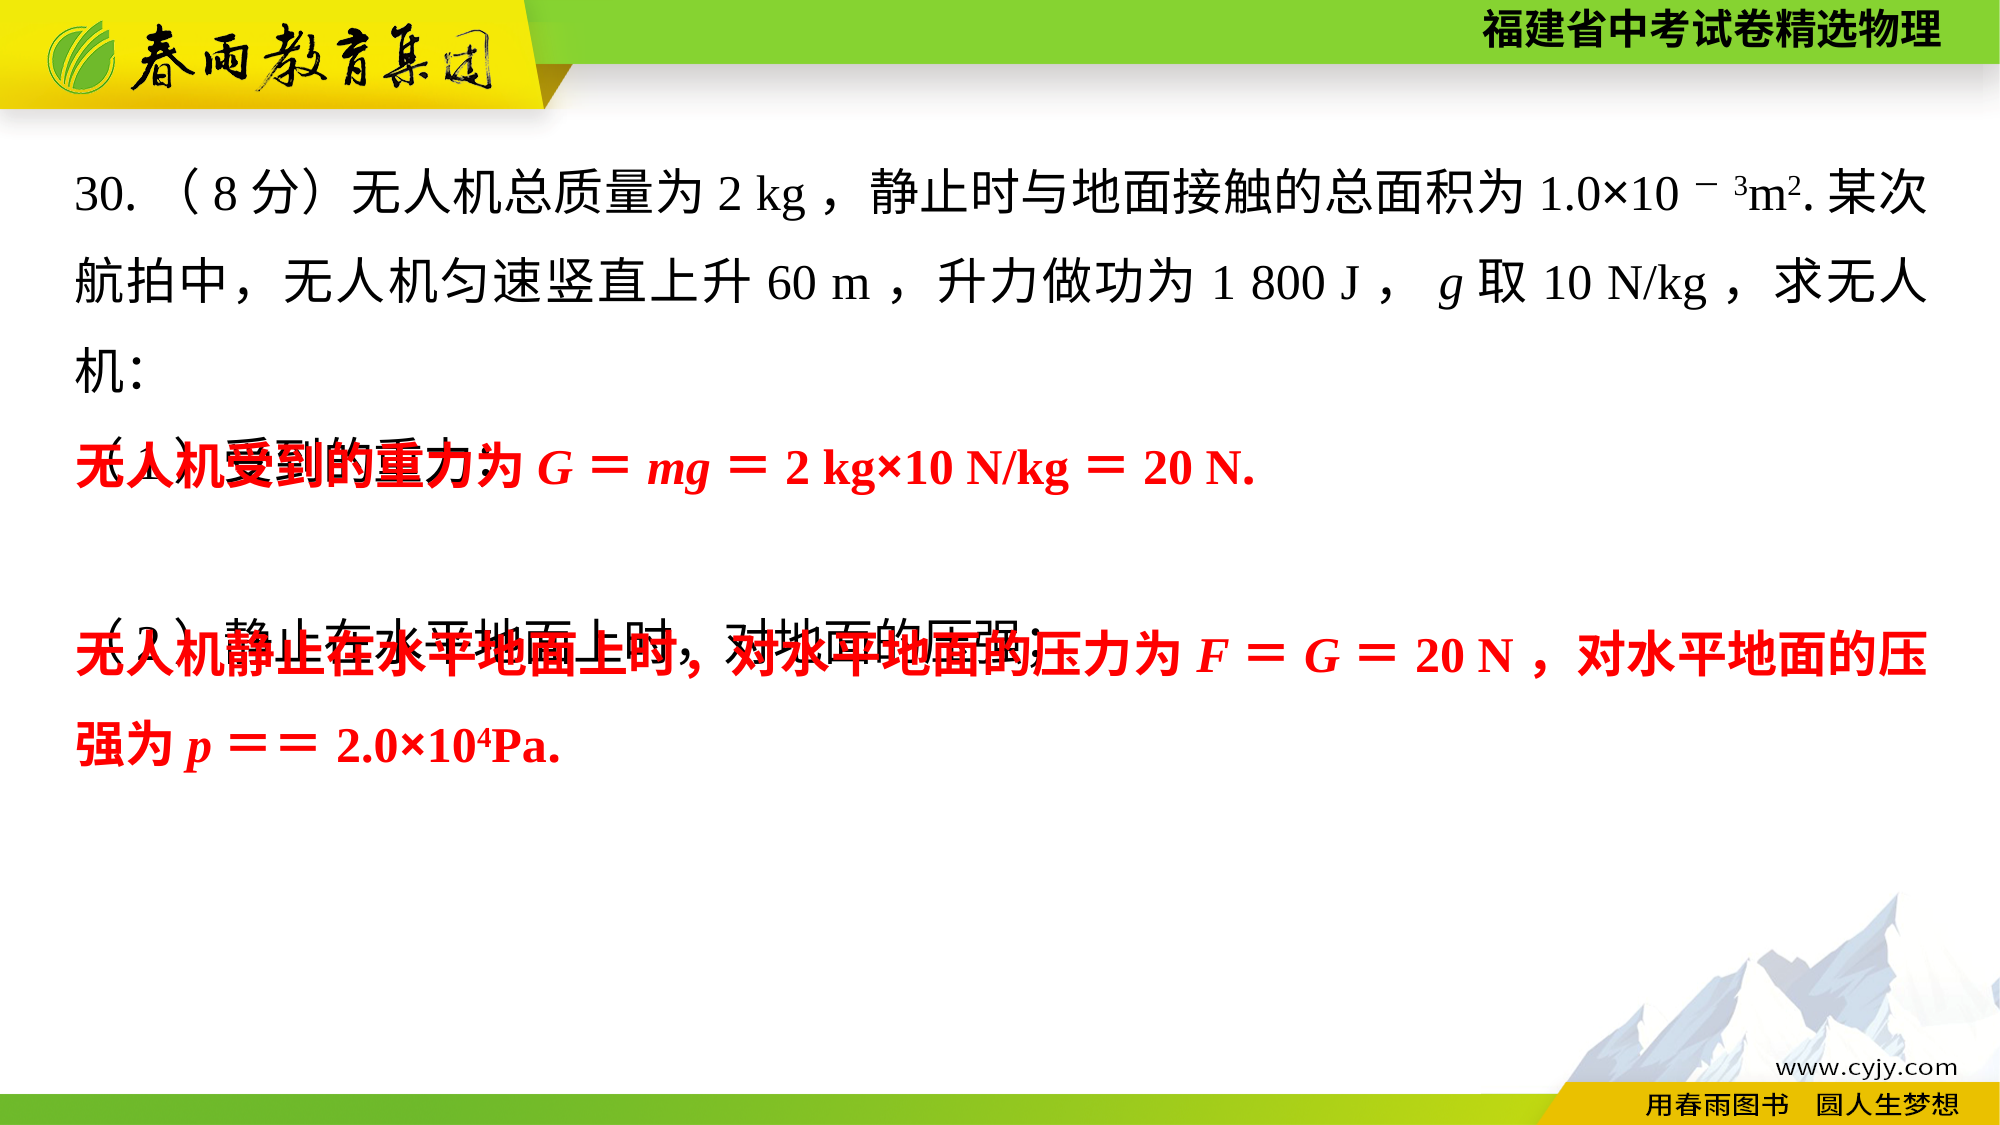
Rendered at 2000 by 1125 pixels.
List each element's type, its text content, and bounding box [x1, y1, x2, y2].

picture [0, 0, 2000, 1125]
list 30.（8分）无人机总质量为2 kg，静止时与地面接触的总面积为1.0×10－3m2.某次航拍中，无人机匀速竖直上升60 m，升力做功为1 800 J，g取10 N/kg，求无人机： （1）受到的重力； （2）静止在水平地面上时，对地面的压强； [59, 122, 1944, 592]
text_box 无人机受到的重力为G＝mg＝2 kg×10 N/kg＝20 N. [60, 397, 1328, 502]
